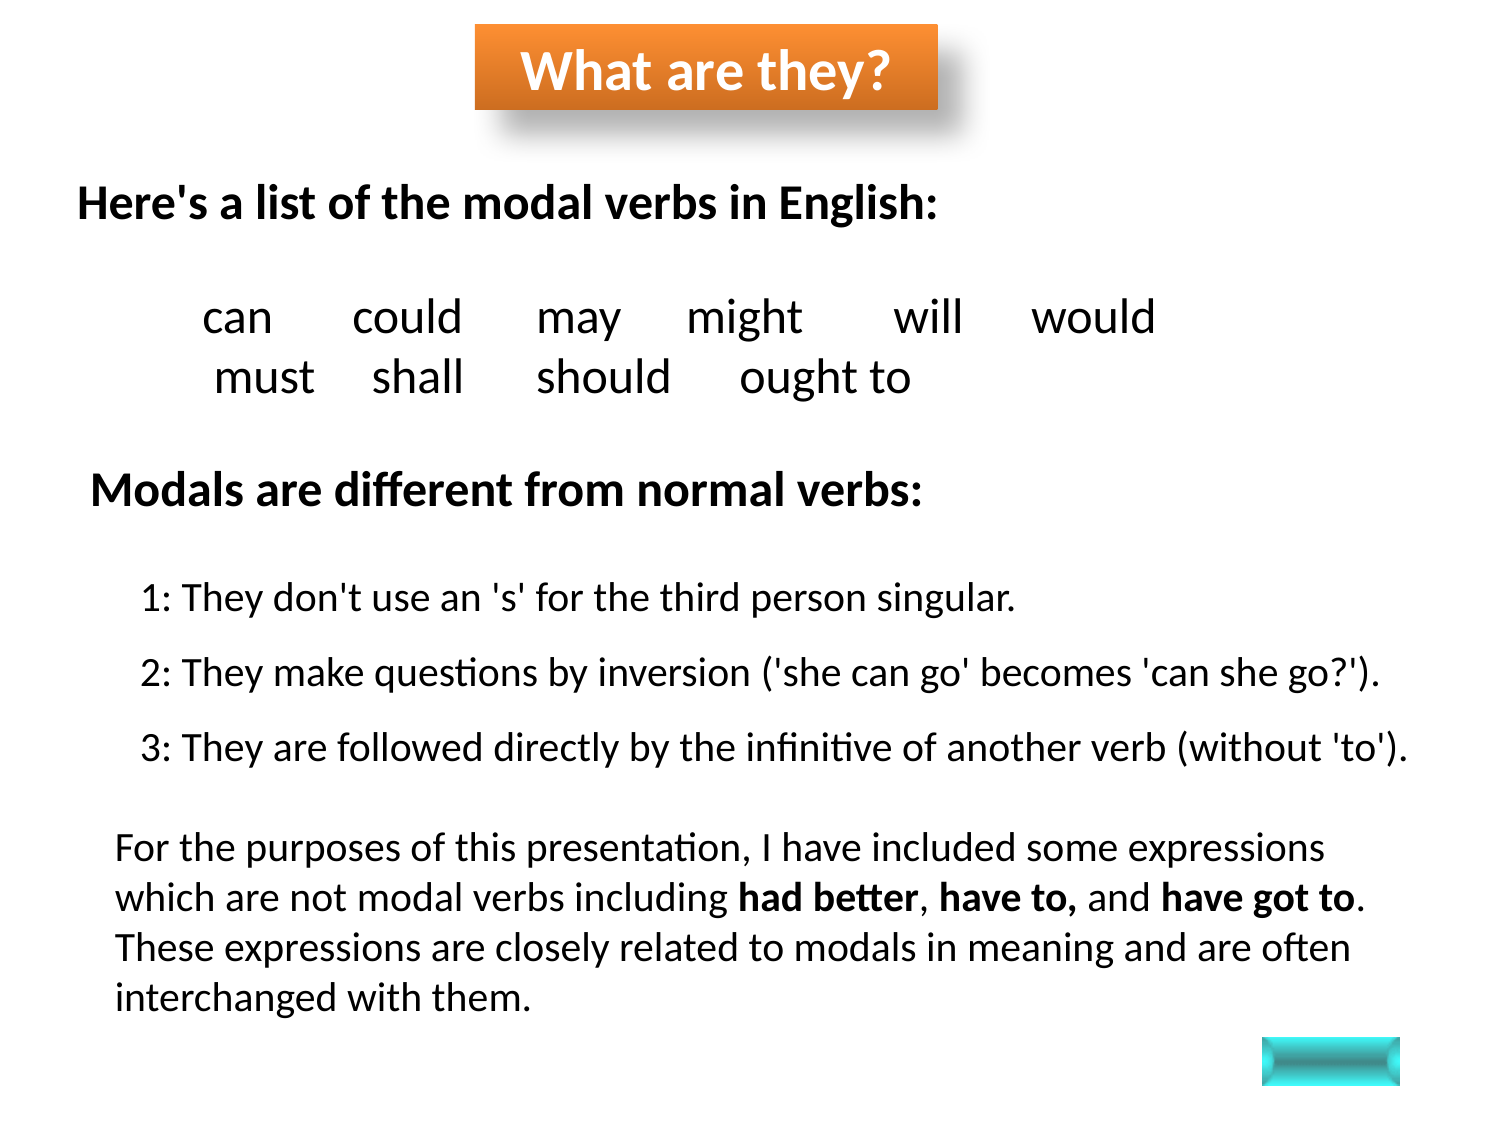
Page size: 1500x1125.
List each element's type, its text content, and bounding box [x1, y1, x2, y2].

text_box Modals are different from normal verbs: [75, 449, 950, 524]
text_box 1: They don't use an 's' for the third person singular. 2: They make questions by inversion ('she can go' becomes 'can she go?'). 3: They are followed directly by the infinitive of another verb (without 'to'). [125, 537, 1438, 778]
picture [1262, 1037, 1401, 1087]
text_box Here's a list of the modal verbs in English: [62, 161, 975, 237]
text_box For the purposes of this presentation, I have included some expressions which are not modal verbs including had better, have to, and have got to. These expressions are closely related to modals in meaning and are often interchanged with them. [99, 812, 1400, 1028]
text_box What are they? [474, 24, 938, 110]
text_box can could may might will would must shall should ought to [187, 276, 1200, 411]
